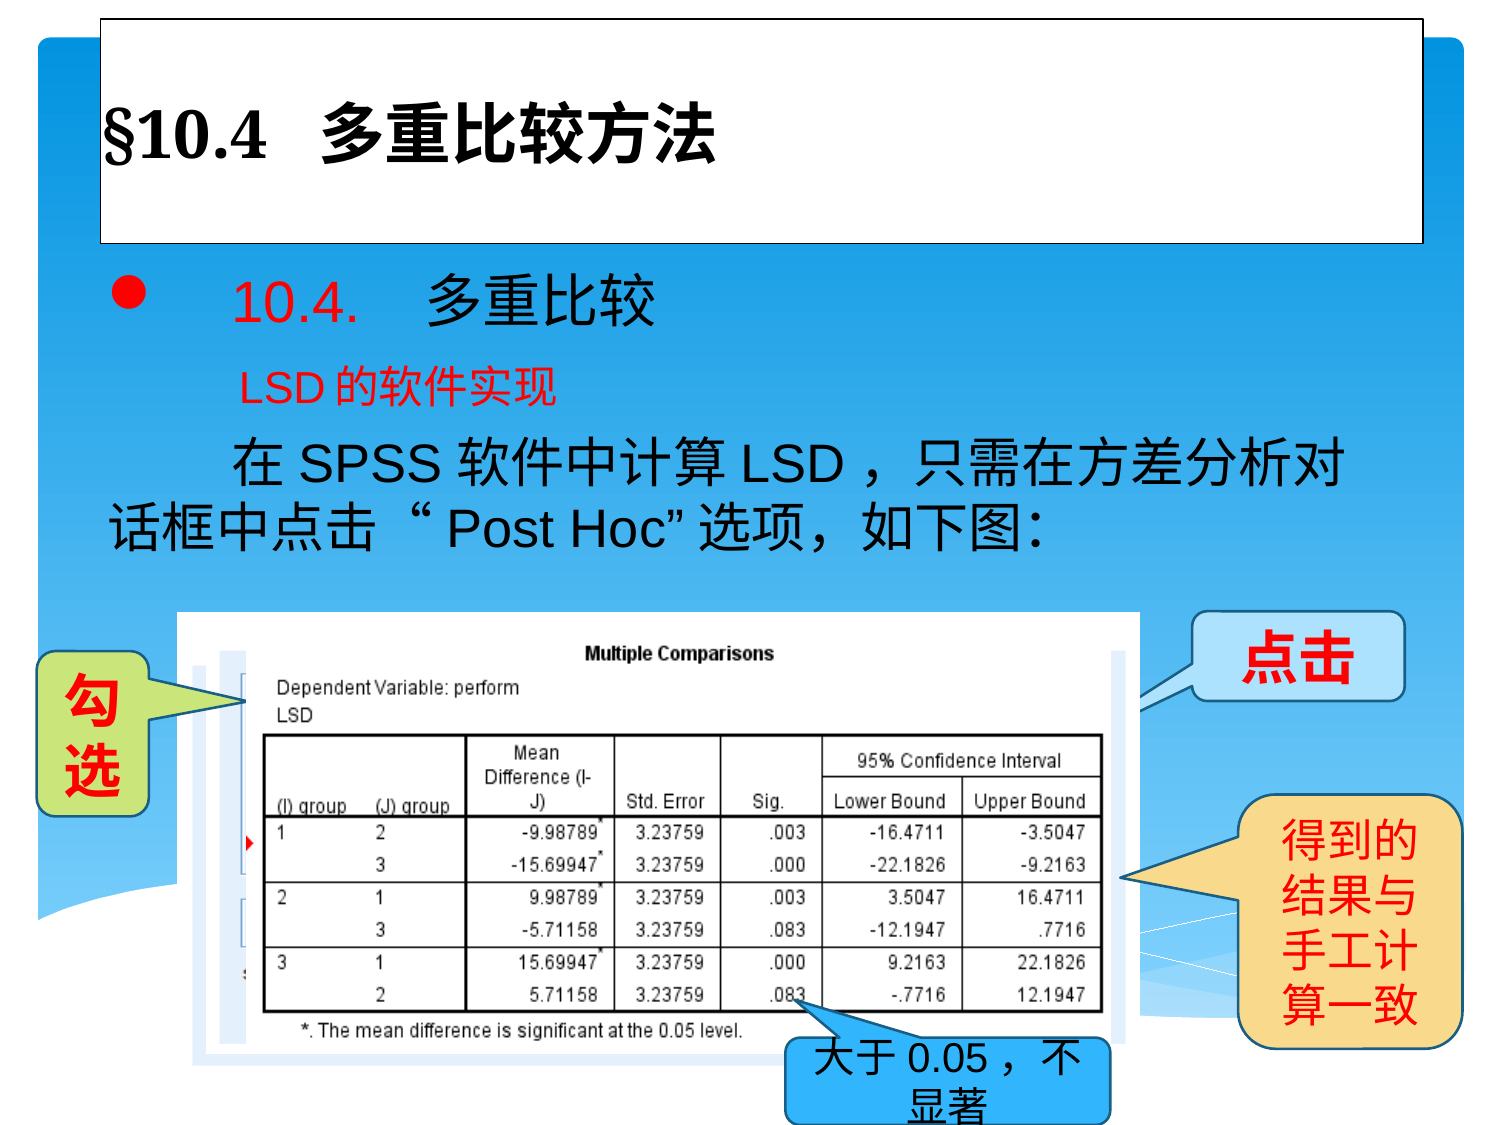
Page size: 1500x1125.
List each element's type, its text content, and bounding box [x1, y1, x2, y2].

text_box 大于0.05，不显著 [784, 1088, 1112, 1125]
text_box 10.4. 多重比较 [92, 239, 1368, 342]
text_box 勾选 [35, 649, 170, 818]
text_box 点击 [1145, 609, 1407, 711]
text_box 得到的结果与手工计算一致 [1145, 793, 1464, 1051]
title §10.4 多重比较方法 [100, 19, 1424, 244]
text_box LSD的软件实现 [123, 351, 644, 420]
text_box 在SPSS软件中计算LSD，只需在方差分析对话框中点击“Post Hoc”选项，如下图： [92, 420, 1407, 566]
picture [176, 611, 1140, 1081]
